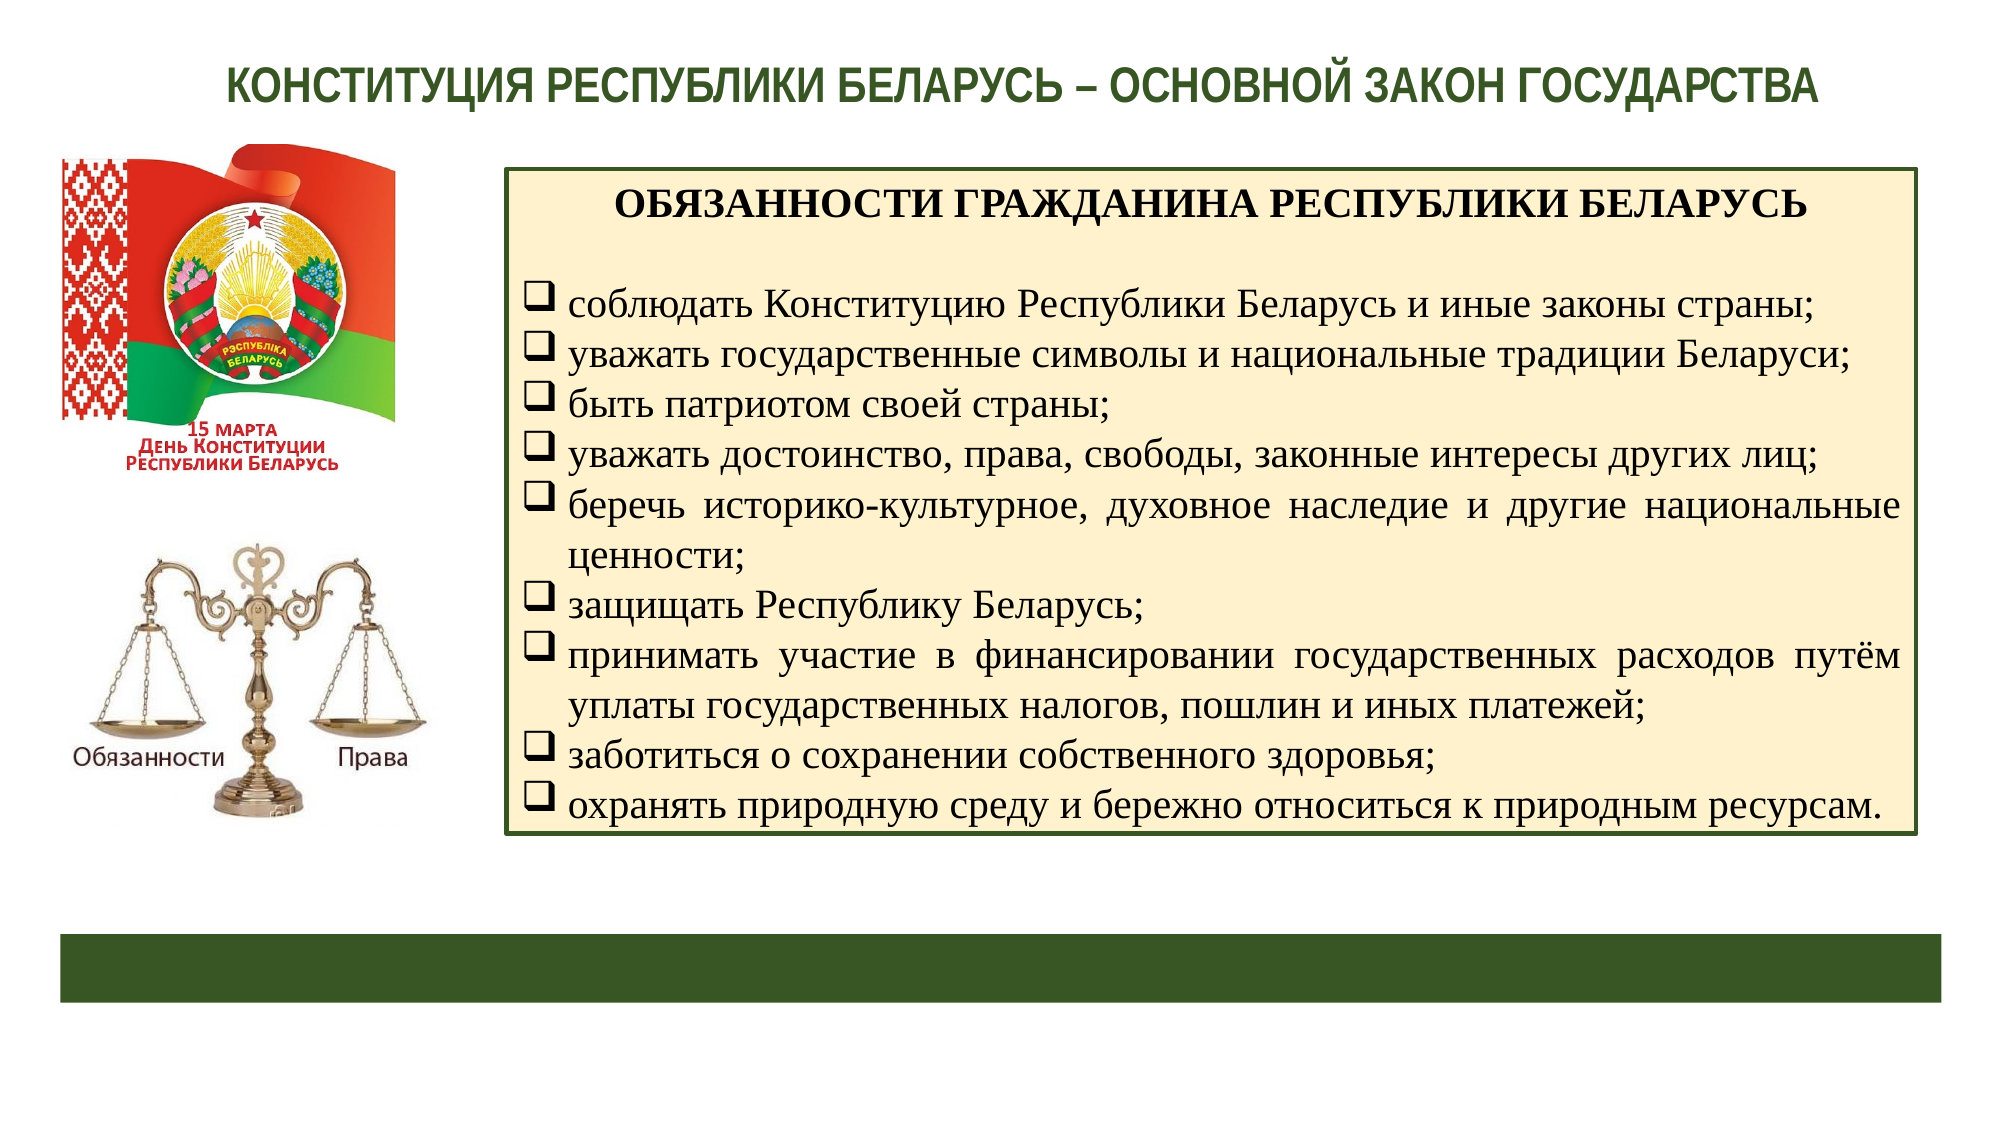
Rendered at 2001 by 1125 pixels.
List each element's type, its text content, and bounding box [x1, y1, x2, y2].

picture [60, 144, 396, 480]
text_box [60, 934, 1942, 1003]
picture [60, 532, 452, 827]
text_box Конституция РеспубликИ Беларусь – ОСНОВНОЙ ЗАКОН ГОСУДАРСТВА [190, 56, 1856, 120]
text_box Обязанности гражданина Республики Беларусь соблюдать Конституцию Республики Беларусь и иные законы страны; уважать государственные символы и национальные традиции Беларуси; быть патриотом своей страны; уважать достоинство, права, свободы, законные интересы других лиц; беречь историко-культурное, духовное наследие и другие национальные ценности; защищать Республику Беларусь; принимать участие в финансировании государственных расходов путём уплаты государственных налогов, пошлин и иных платежей; заботиться о сохранении собственного здоровья; охранять природную среду и бережно относиться к природным ресурсам. [506, 168, 1917, 834]
